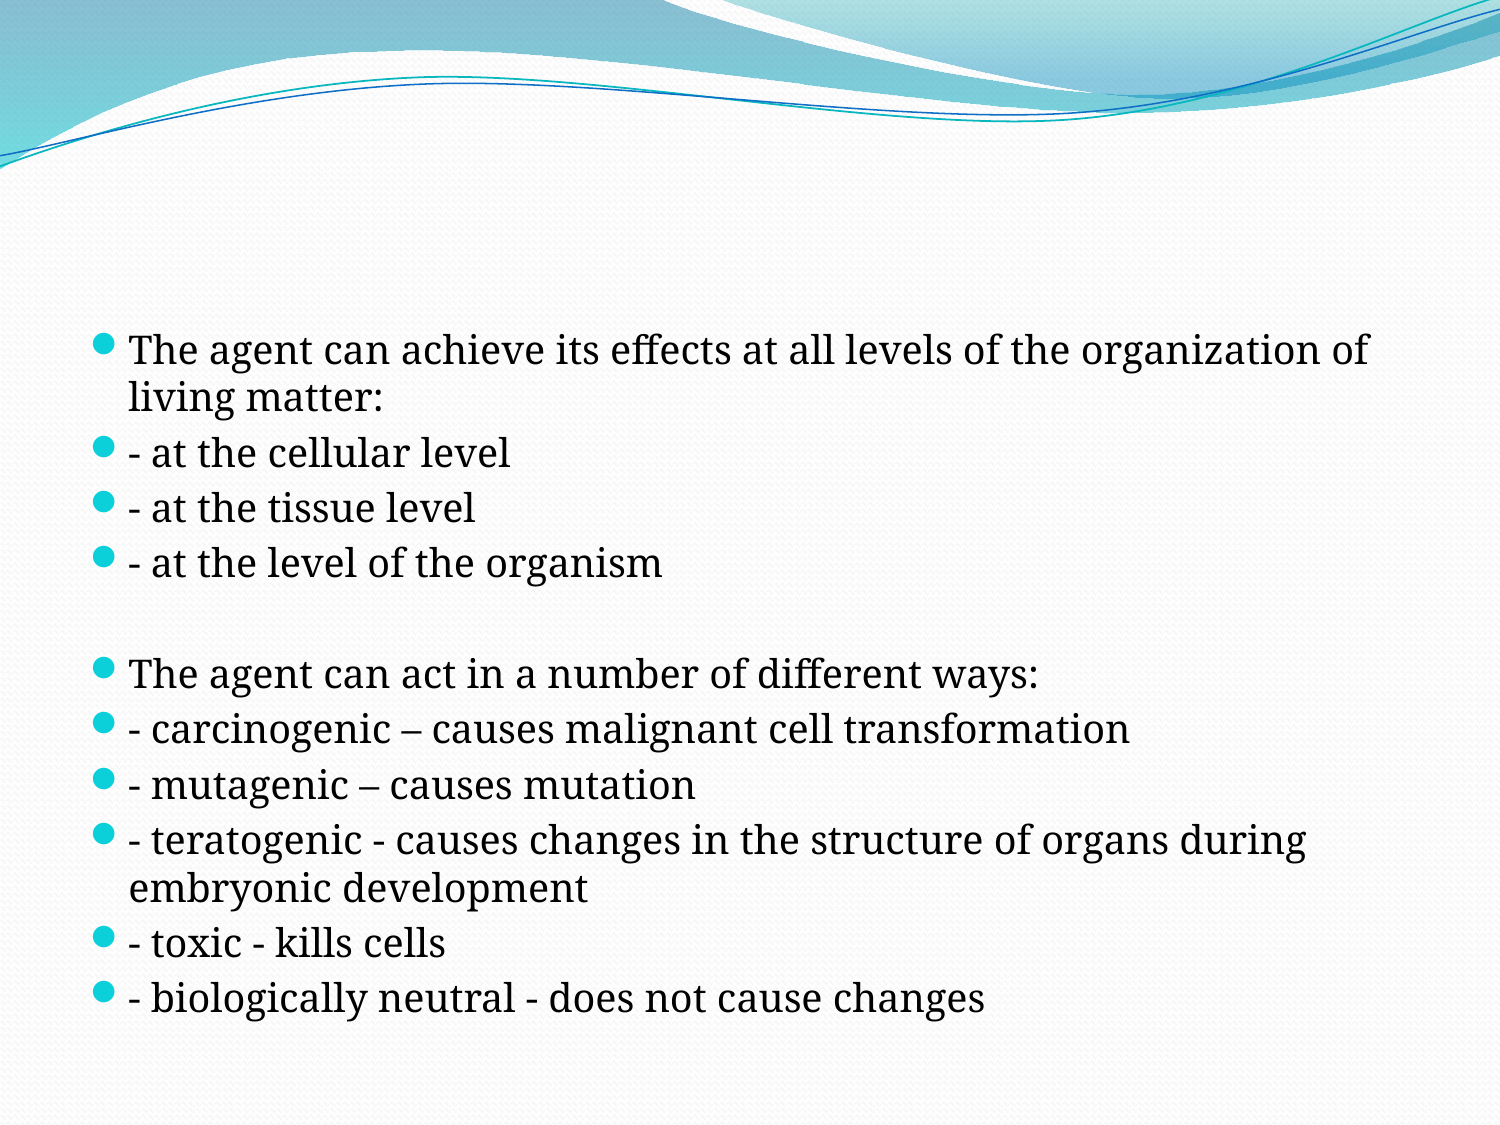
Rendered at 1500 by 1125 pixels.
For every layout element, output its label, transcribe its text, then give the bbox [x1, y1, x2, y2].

list The agent can achieve its effects at all levels of the organization of living matter: - at the cellular level - at the tissue level - at the level of the organism The agent can act in a number of different ways: - carcinogenic – causes malignant cell transformation - mutagenic – causes mutation - teratogenic - causes changes in the structure of organs during embryonic development - toxic - kills cells - biologically neutral - does not cause changes [75, 317, 1425, 1038]
